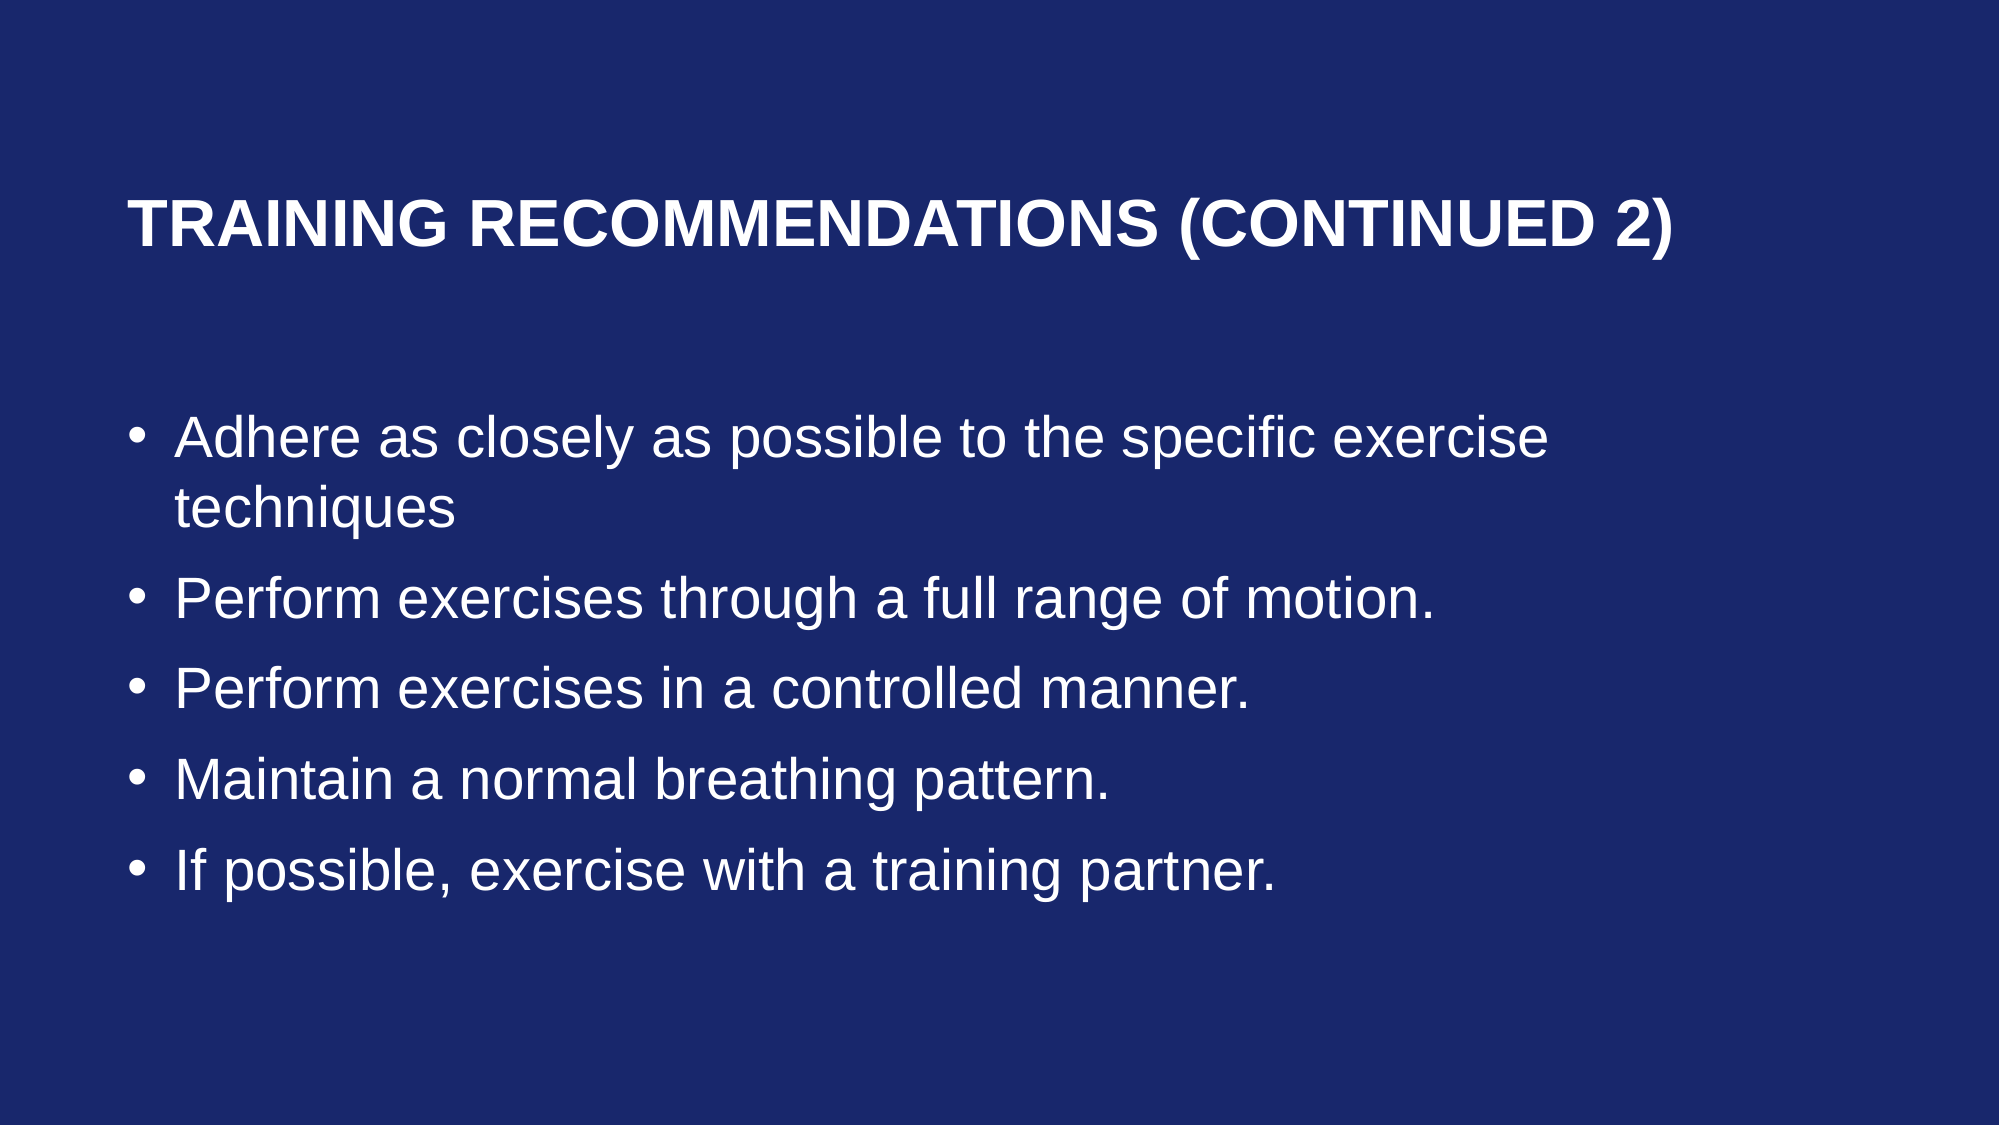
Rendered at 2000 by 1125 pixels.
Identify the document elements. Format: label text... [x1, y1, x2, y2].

title Training Recommendations (continued 2) [112, 99, 1775, 339]
list Adhere as closely as possible to the specific exercise techniques Perform exercises through a full range of motion. Perform exercises in a controlled manner. Maintain a normal breathing pattern. If possible, exercise with a training partner. [112, 351, 1775, 950]
